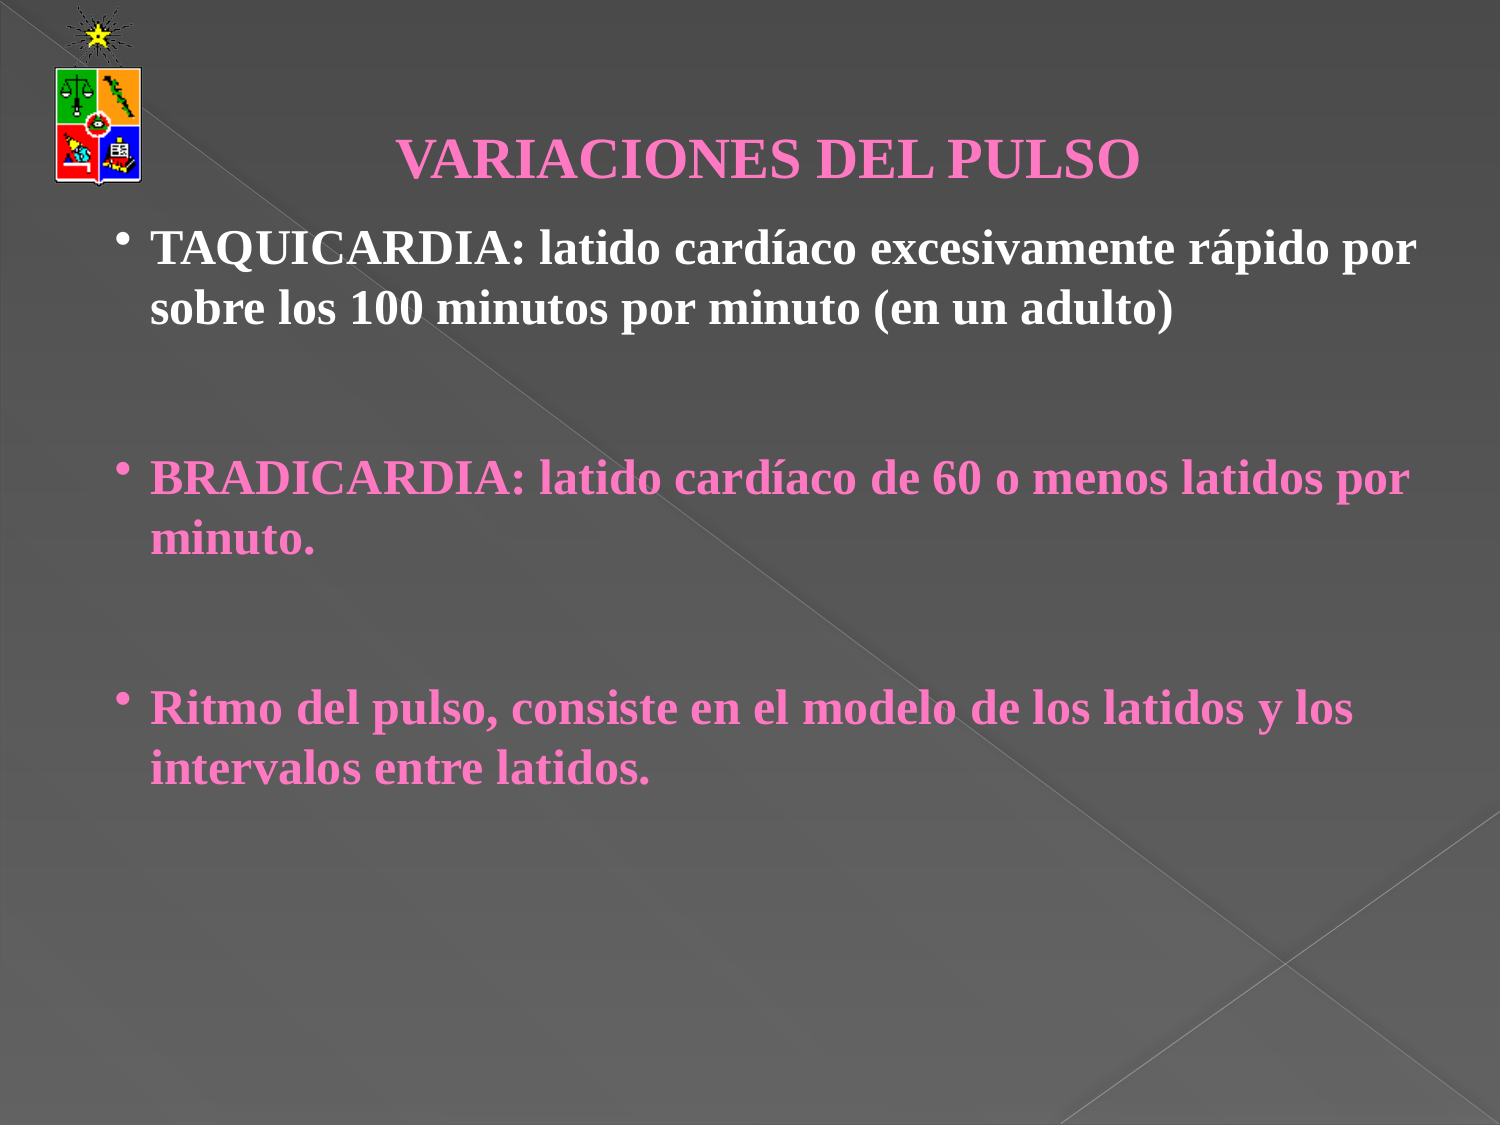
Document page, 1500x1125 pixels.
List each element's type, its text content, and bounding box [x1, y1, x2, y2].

text_box VARIACIONES DEL PULSO TAQUICARDIA: latido cardíaco excesivamente rápido por sobre los 100 minutos por minuto (en un adulto) BRADICARDIA: latido cardíaco de 60 o menos latidos por minuto. Ritmo del pulso, consiste en el modelo de los latidos y los intervalos entre latidos. [99, 112, 1438, 972]
picture [37, 0, 160, 193]
